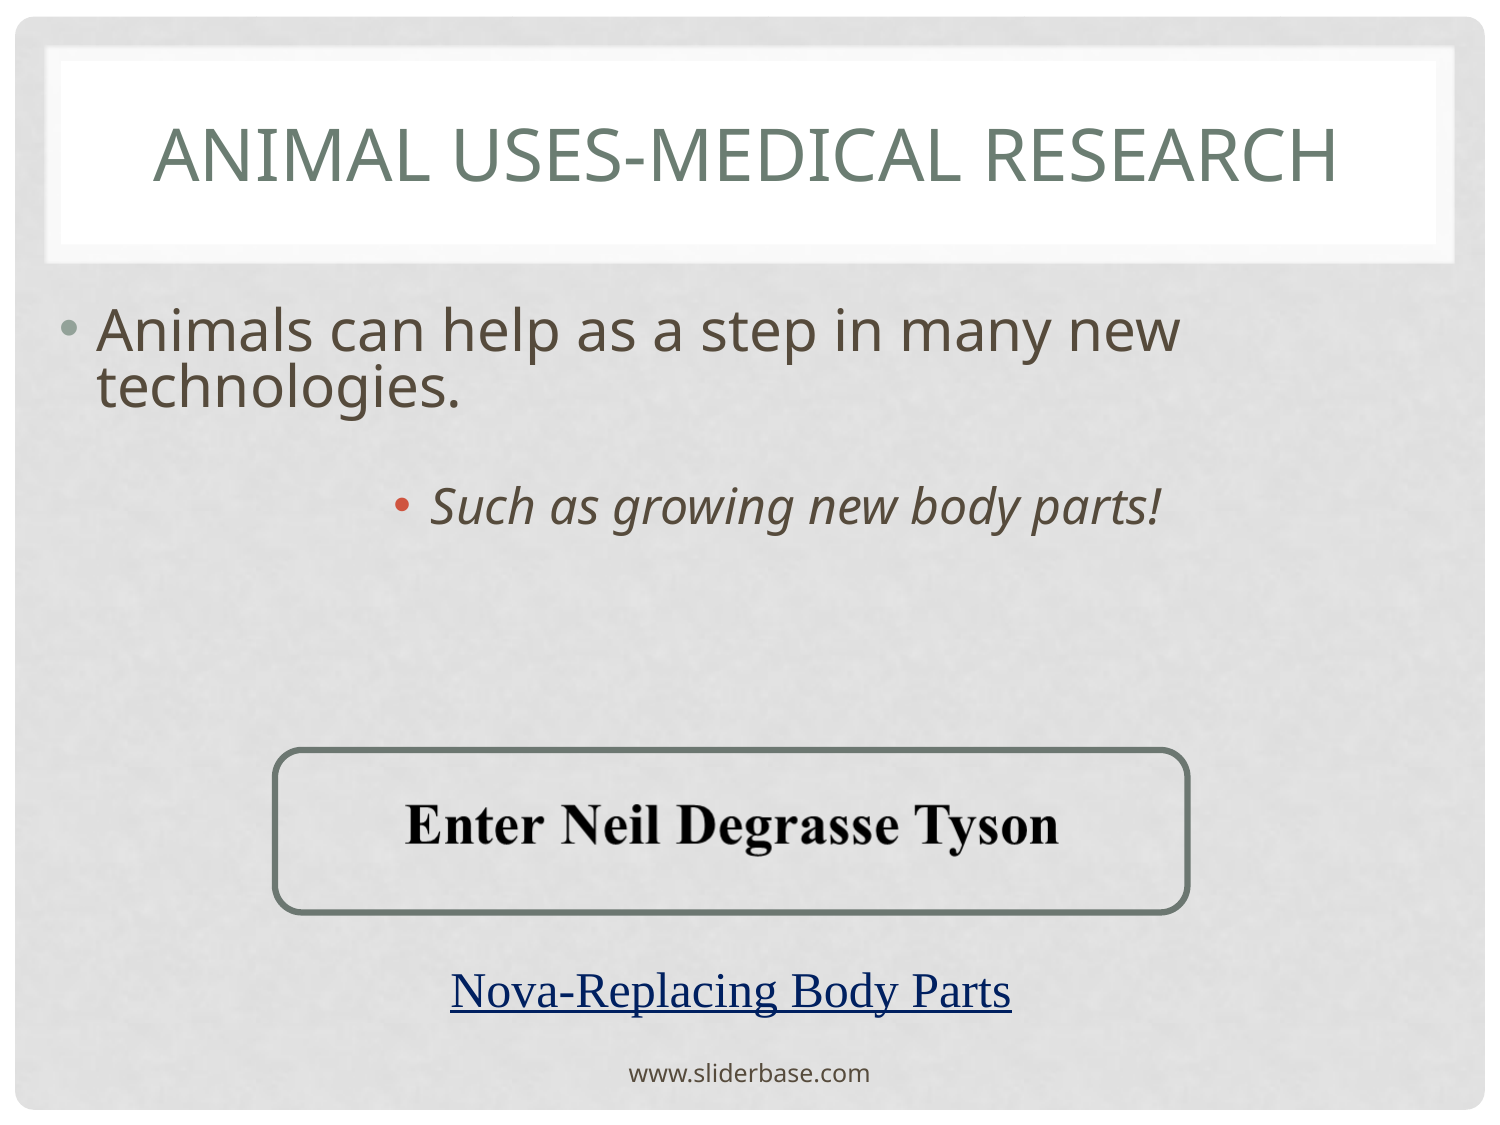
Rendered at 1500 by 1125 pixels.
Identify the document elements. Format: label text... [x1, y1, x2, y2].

picture [369, 769, 1094, 893]
text_box Animals can help as a step in many new technologies. Such as growing new body parts! [24, 298, 1463, 563]
footer www.sliderbase.com [512, 1042, 988, 1103]
text_box [272, 747, 1190, 915]
title Animal Uses-medical research [69, 66, 1425, 238]
text_box Nova-Replacing Body Parts [274, 949, 1188, 1025]
